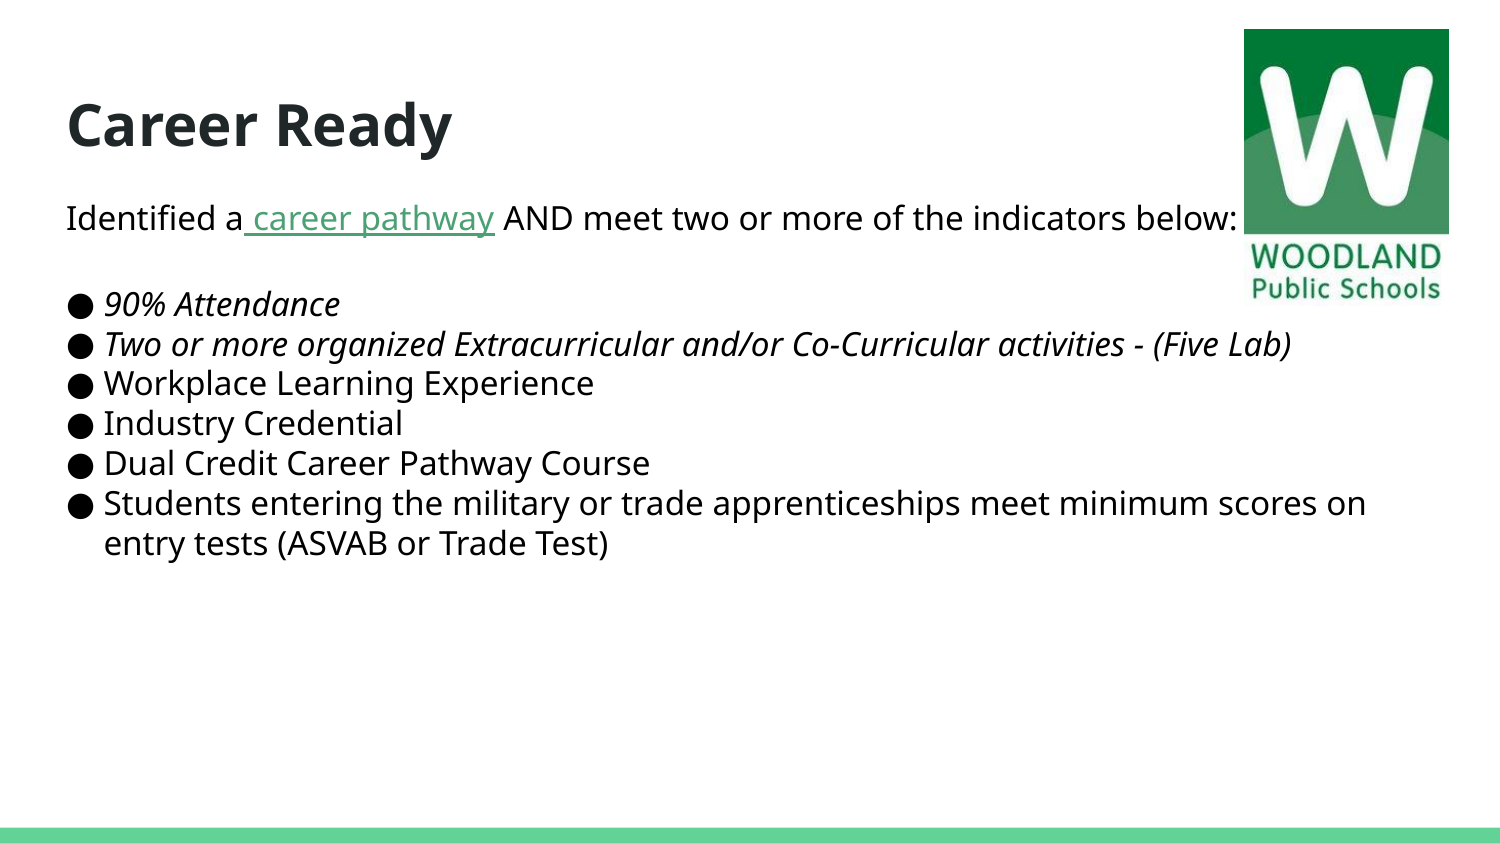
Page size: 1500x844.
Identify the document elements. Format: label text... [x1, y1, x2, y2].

list Identified a career pathway AND meet two or more of the indicators below: 90% Attendance Two or more organized Extracurricular and/or Co-Curricular activities - (Five Lab) Workplace Learning Experience Industry Credential Dual Credit Career Pathway Course Students entering the military or trade apprenticeships meet minimum scores on entry tests (ASVAB or Trade Test) [51, 182, 1449, 743]
picture [1243, 28, 1450, 306]
title Career Ready [51, 72, 1238, 167]
